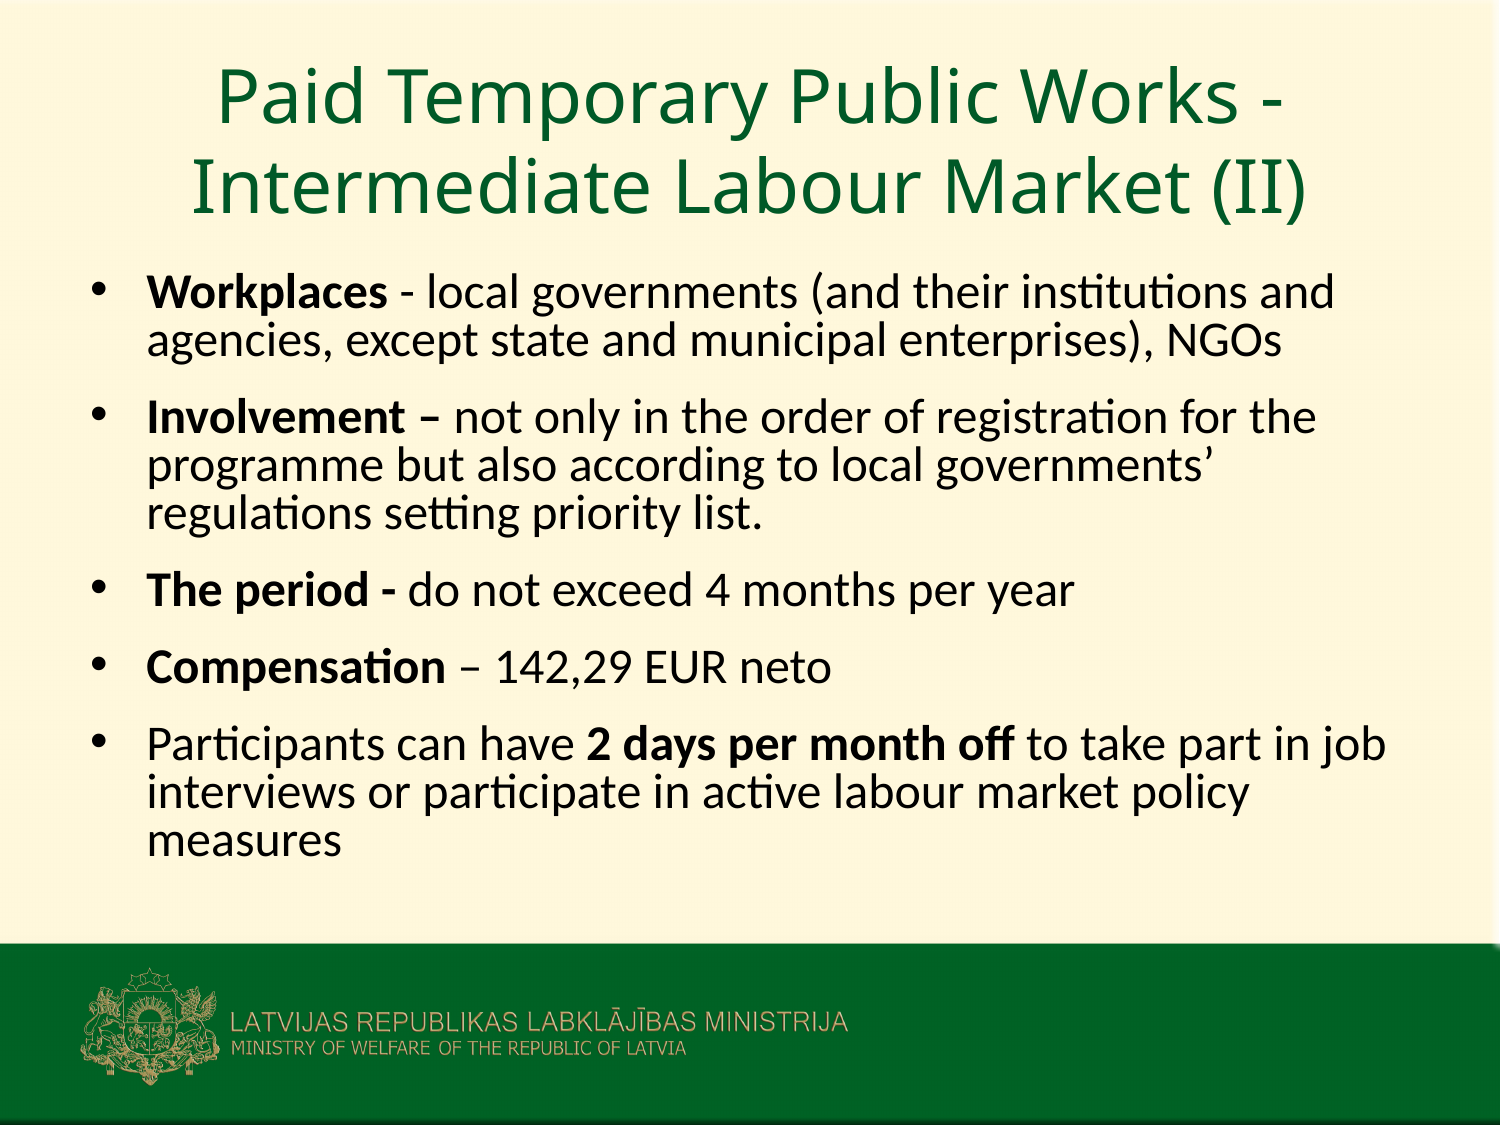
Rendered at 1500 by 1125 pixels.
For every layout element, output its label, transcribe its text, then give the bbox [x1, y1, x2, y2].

title Paid Temporary Public Works -Intermediate Labour Market (II) [74, 44, 1426, 233]
list Workplaces - local governments (and their institutions and agencies, except state and municipal enterprises), NGOs Involvement – not only in the order of registration for the programme but also according to local governments’ regulations setting priority list. The period - do not exceed 4 months per year Compensation – 142,29 EUR neto Participants can have 2 days per month off to take part in job interviews or participate in active labour market policy measures [74, 262, 1426, 1006]
picture [0, 0, 1500, 1125]
